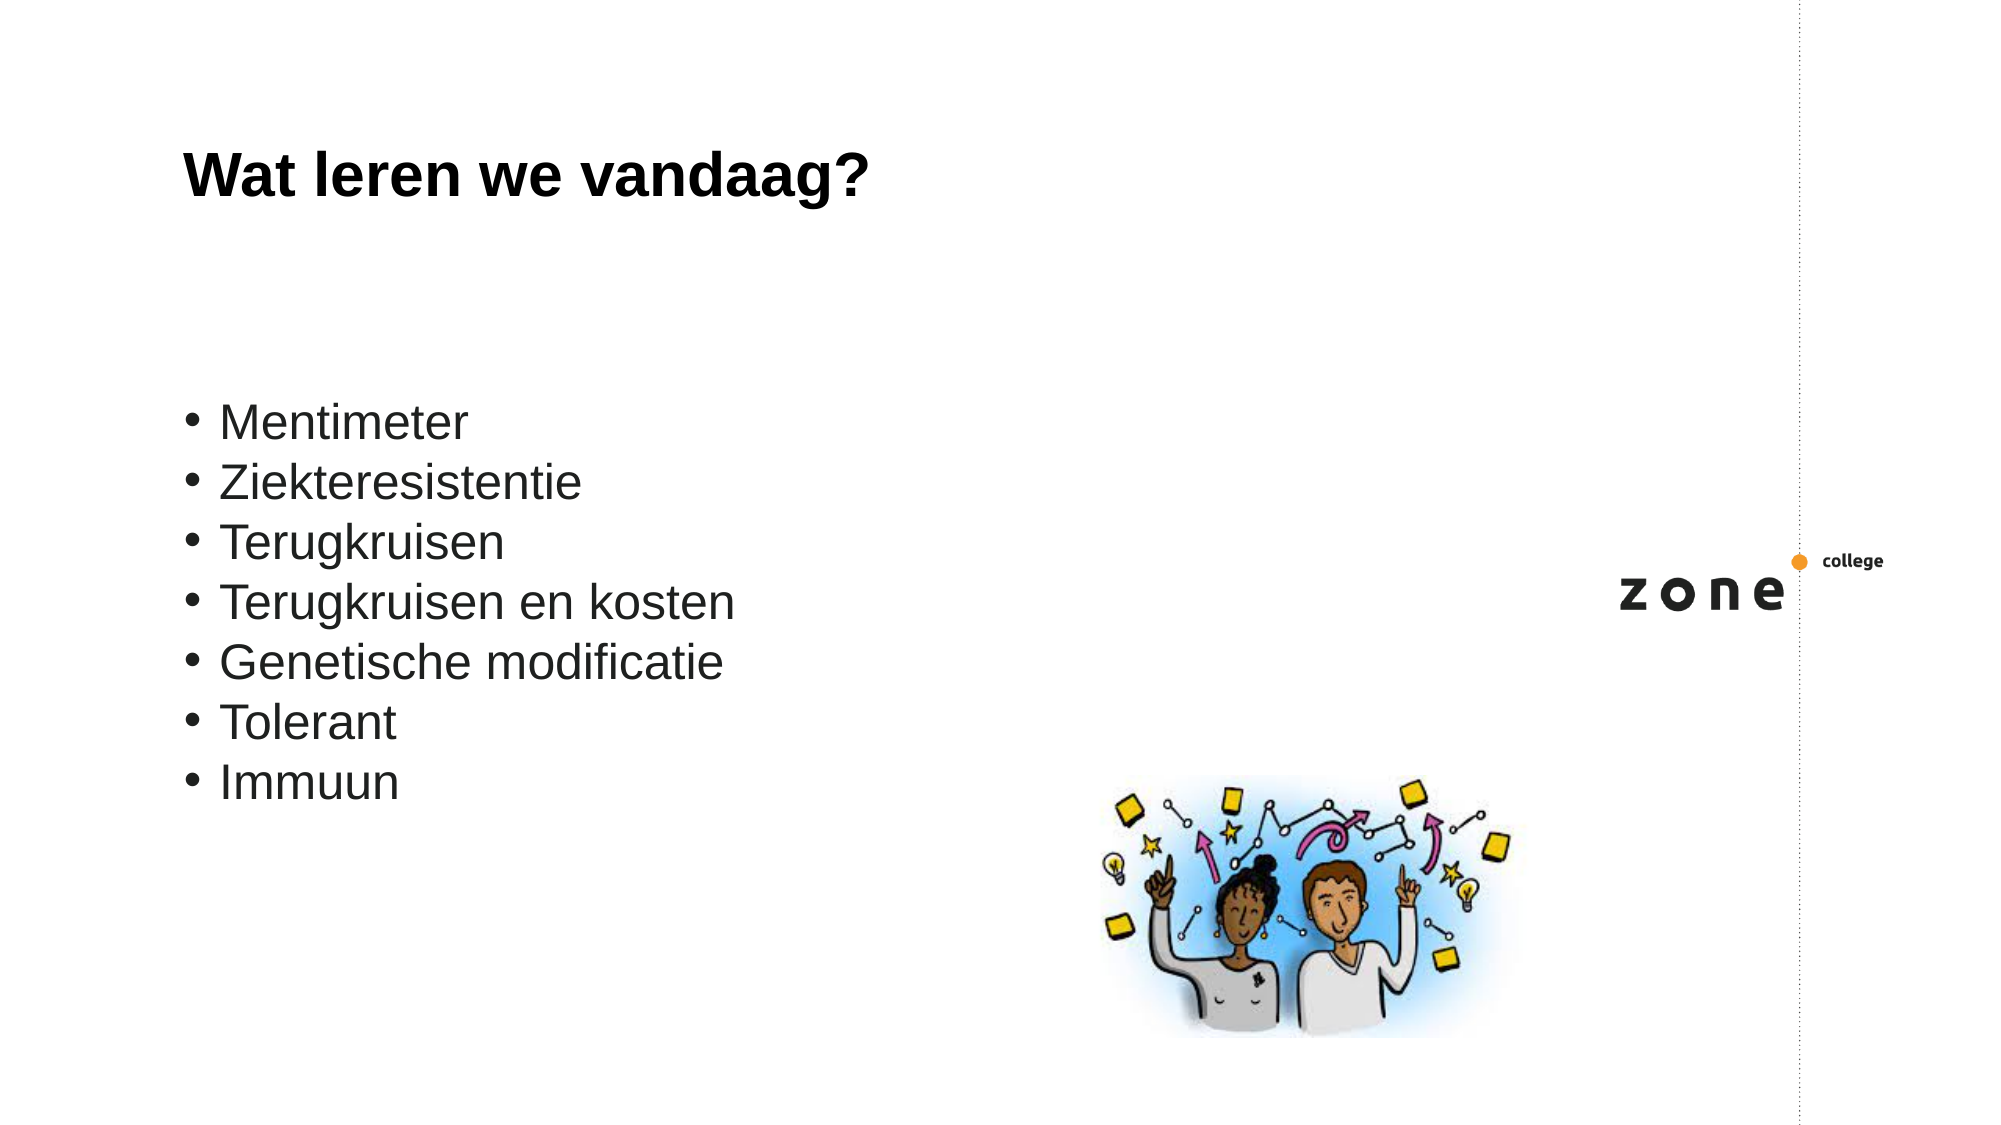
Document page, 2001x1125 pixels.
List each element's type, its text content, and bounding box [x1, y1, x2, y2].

picture [1076, 775, 1544, 1038]
text_box Wat leren we vandaag? [169, 126, 1112, 217]
picture [1596, 0, 2001, 1125]
text_box Mentimeter Ziekteresistentie Terugkruisen Terugkruisen en kosten Genetische modificatie Tolerant Immuun [169, 381, 1776, 817]
